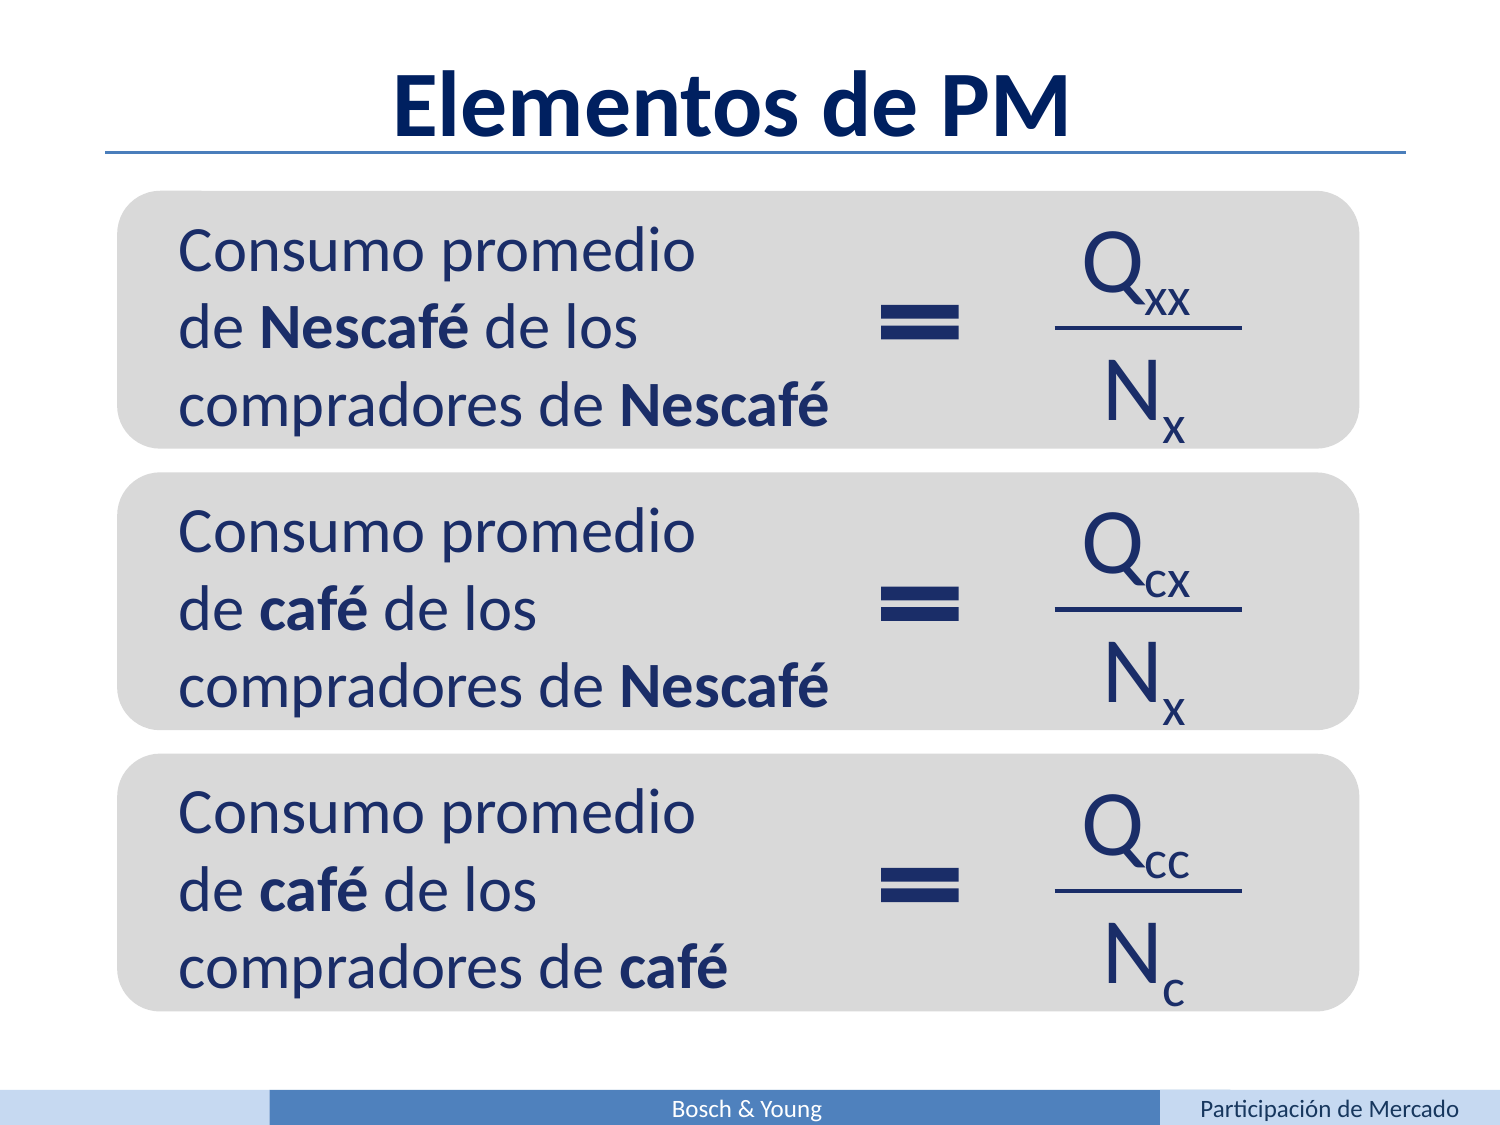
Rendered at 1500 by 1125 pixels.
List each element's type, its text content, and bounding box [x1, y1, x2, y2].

text_box Elementos de PM [46, 35, 1418, 163]
text_box Participación de Mercado [1158, 1088, 1500, 1125]
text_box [116, 472, 1360, 739]
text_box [116, 190, 1360, 457]
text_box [116, 753, 1360, 1020]
text_box Bosch & Young [272, 1088, 1158, 1125]
text_box [0, 1088, 272, 1125]
